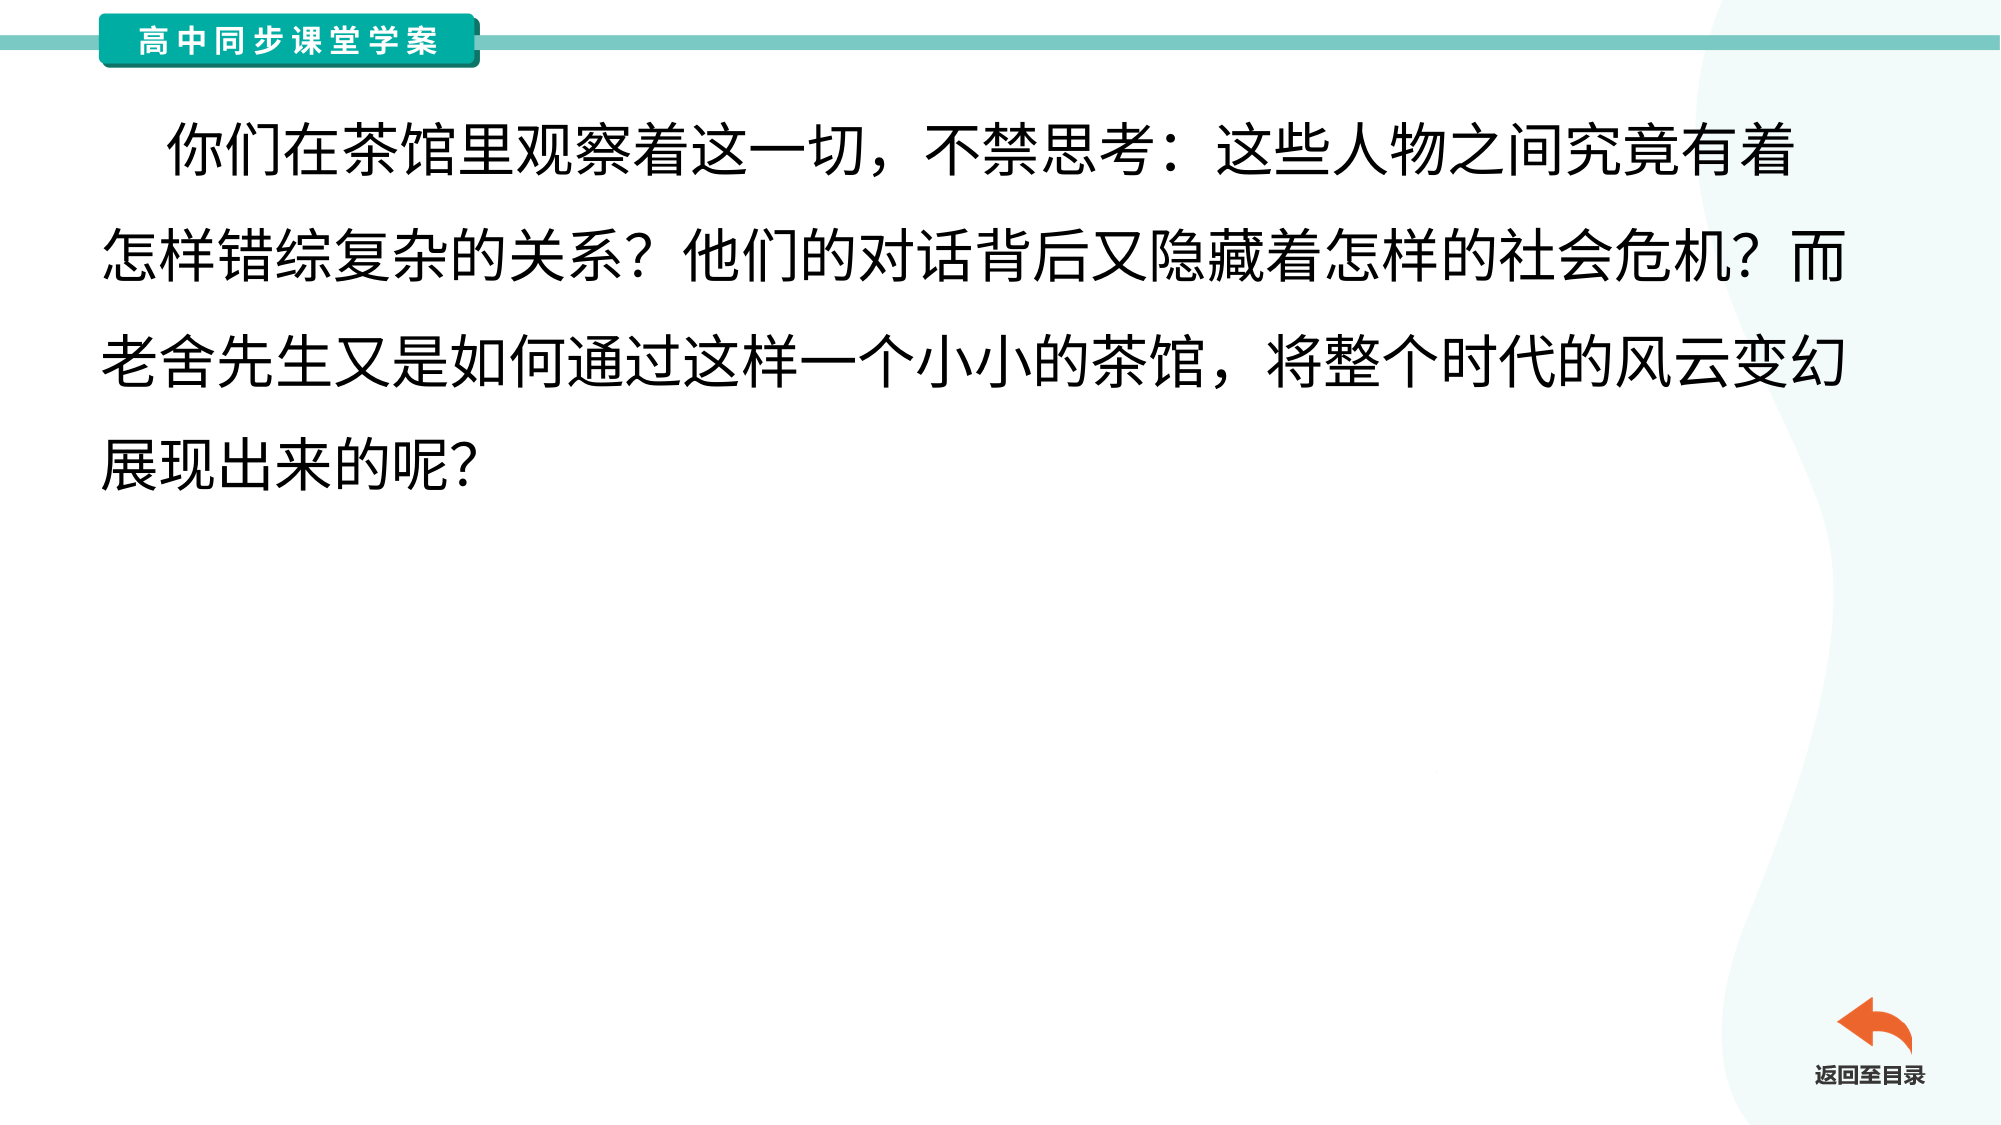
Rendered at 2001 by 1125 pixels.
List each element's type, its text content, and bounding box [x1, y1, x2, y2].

text_box 你们在茶馆里观察着这一切，不禁思考：这些人物之间究竟有着 怎样错综复杂的关系？他们的对话背后又隐藏着怎样的社会危机？而 老舍先生又是如何通过这样一个小小的茶馆，将整个时代的风云变幻 展现出来的呢？#1.2 [100, 76, 1899, 486]
picture [0, 0, 2000, 1125]
